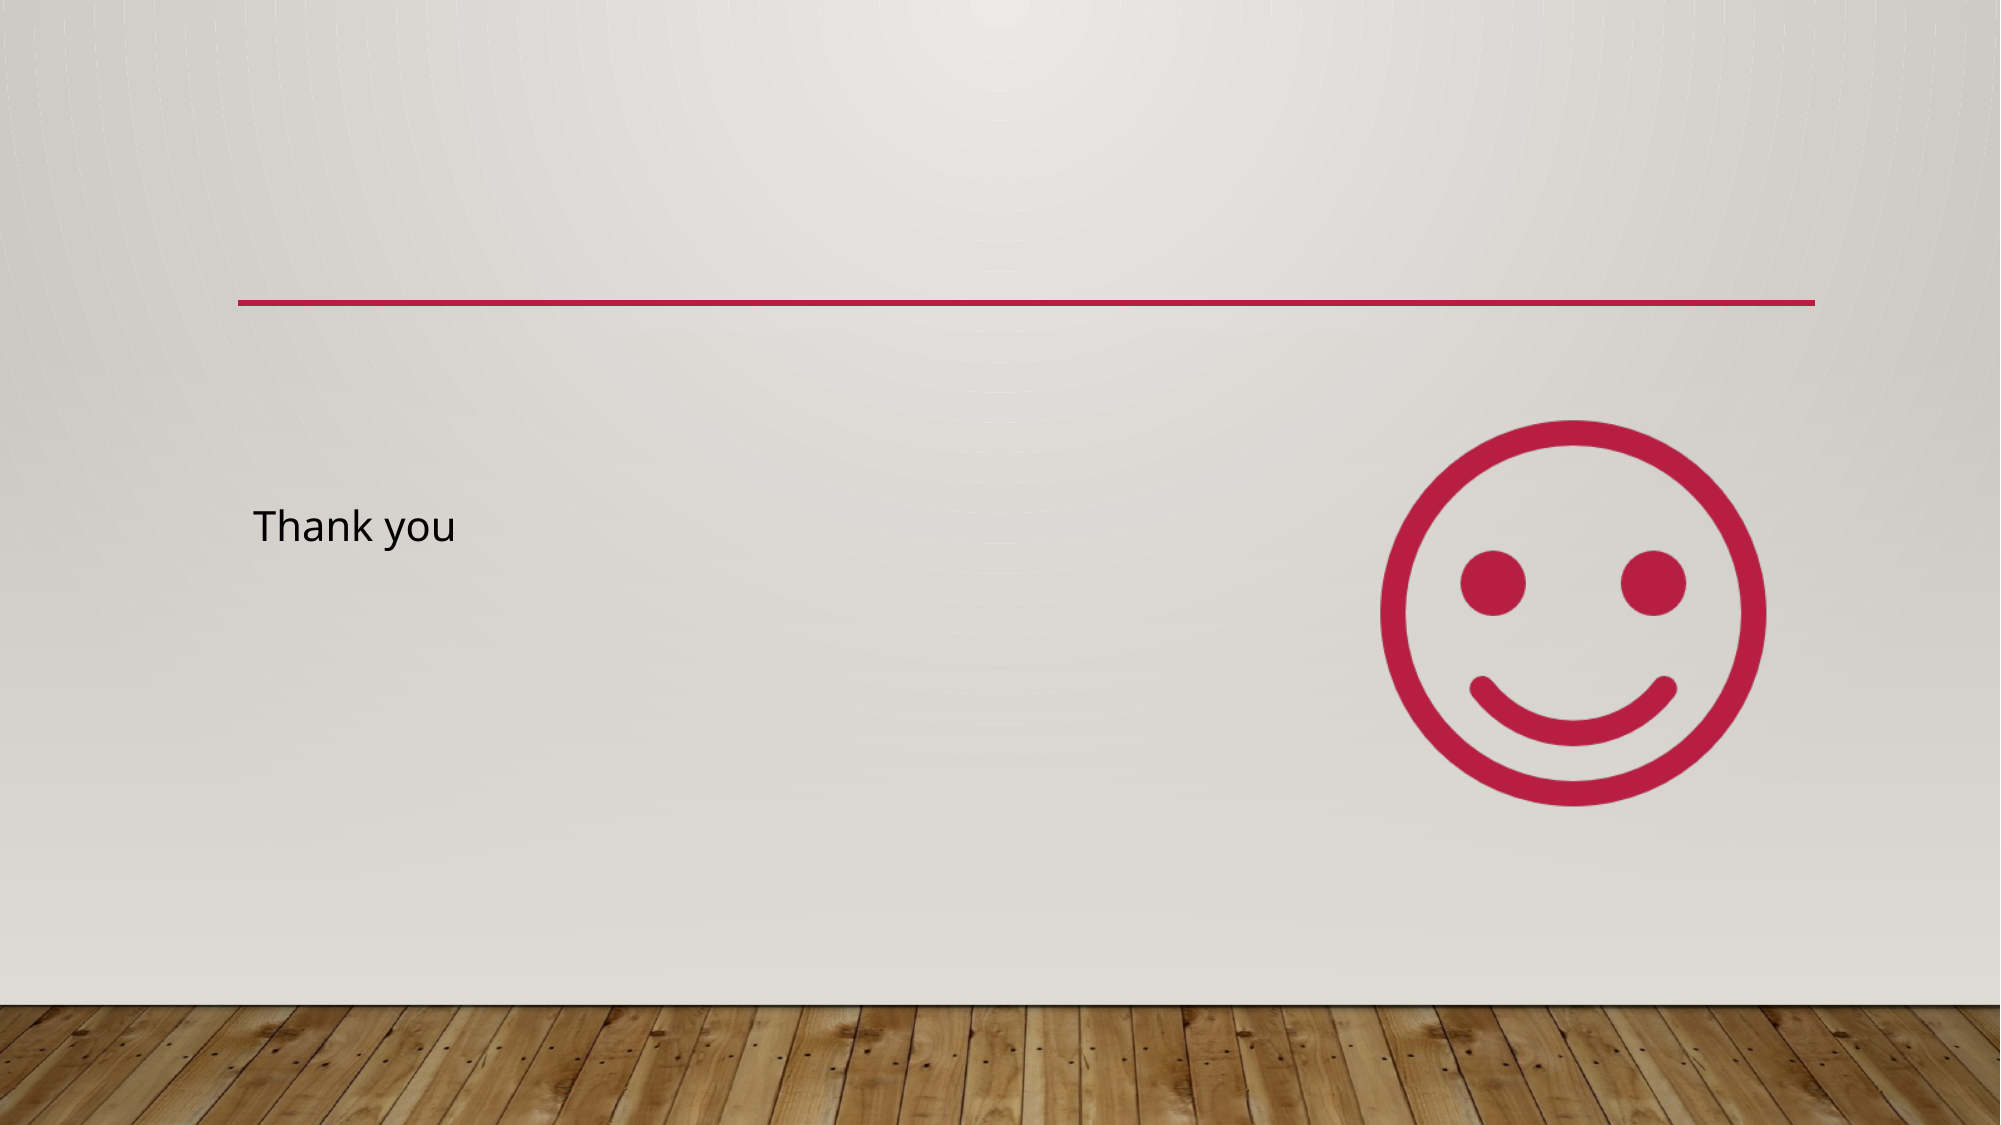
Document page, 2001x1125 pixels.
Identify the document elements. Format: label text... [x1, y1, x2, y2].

picture [1333, 373, 1814, 854]
picture [0, 1005, 2000, 1125]
list Thank you [238, 330, 1255, 897]
